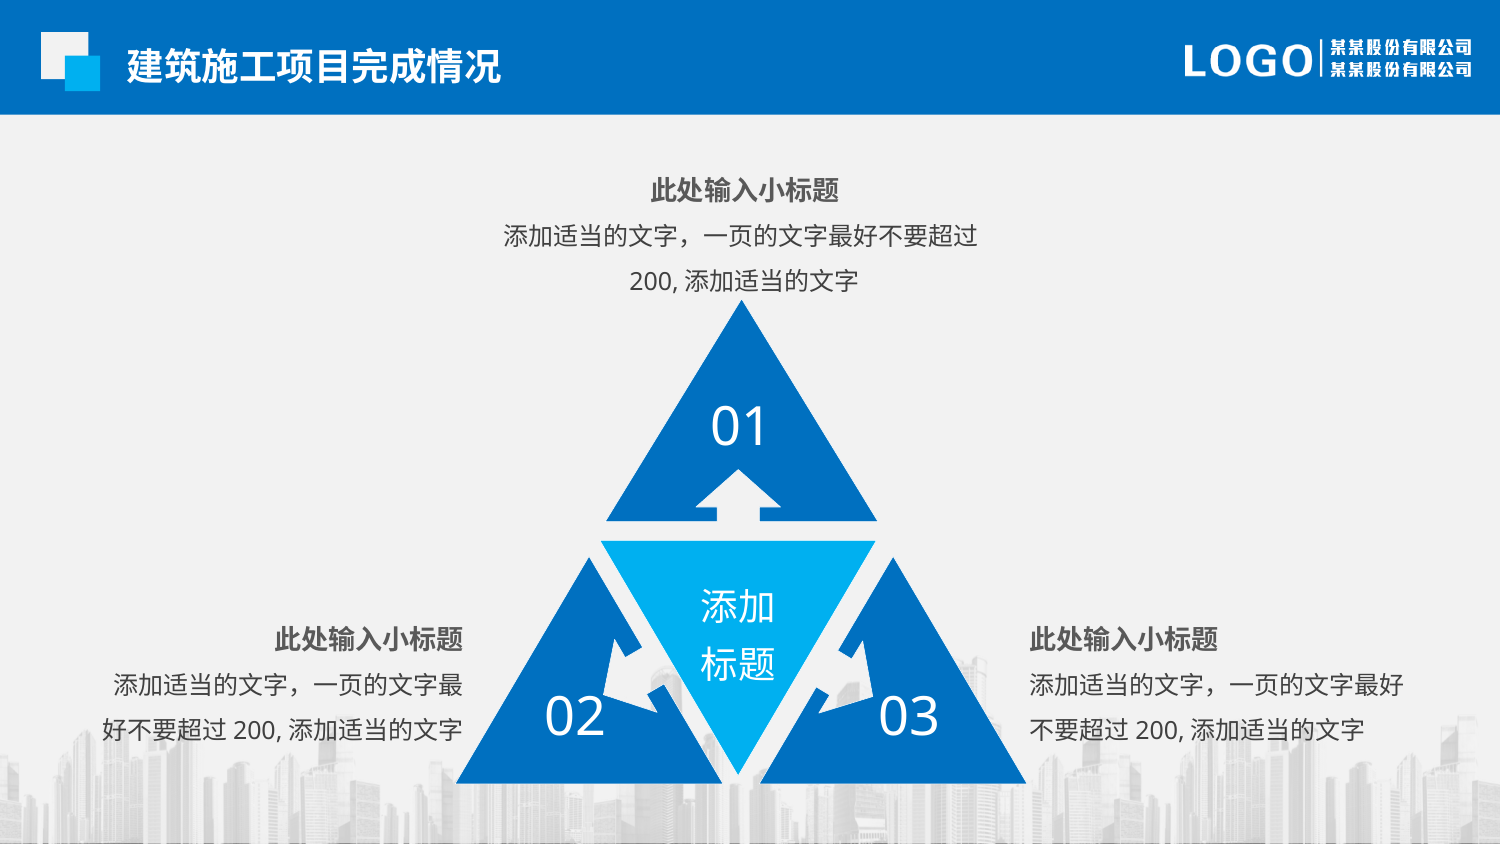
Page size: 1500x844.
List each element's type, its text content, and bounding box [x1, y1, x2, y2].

text_box 此处输入小标题 添加适当的文字，一页的文字最好不要超过200,添加适当的文字 [81, 598, 478, 752]
text_box 此处输入小标题 添加适当的文字，一页的文字最好不要超过200,添加适当的文字 [1015, 598, 1419, 752]
text_box [0, 0, 1500, 117]
text_box 02 [455, 556, 723, 784]
text_box [63, 54, 102, 93]
picture [1185, 11, 1471, 100]
text_box 此处输入小标题 添加适当的文字，一页的文字最好不要超过200,添加适当的文字 [483, 150, 1006, 303]
text_box [39, 30, 91, 81]
text_box 添加 标题 [599, 540, 877, 776]
text_box 01 [605, 303, 878, 522]
text_box 建筑施工项目完成情况 [112, 35, 715, 96]
text_box 03 [759, 556, 1028, 784]
